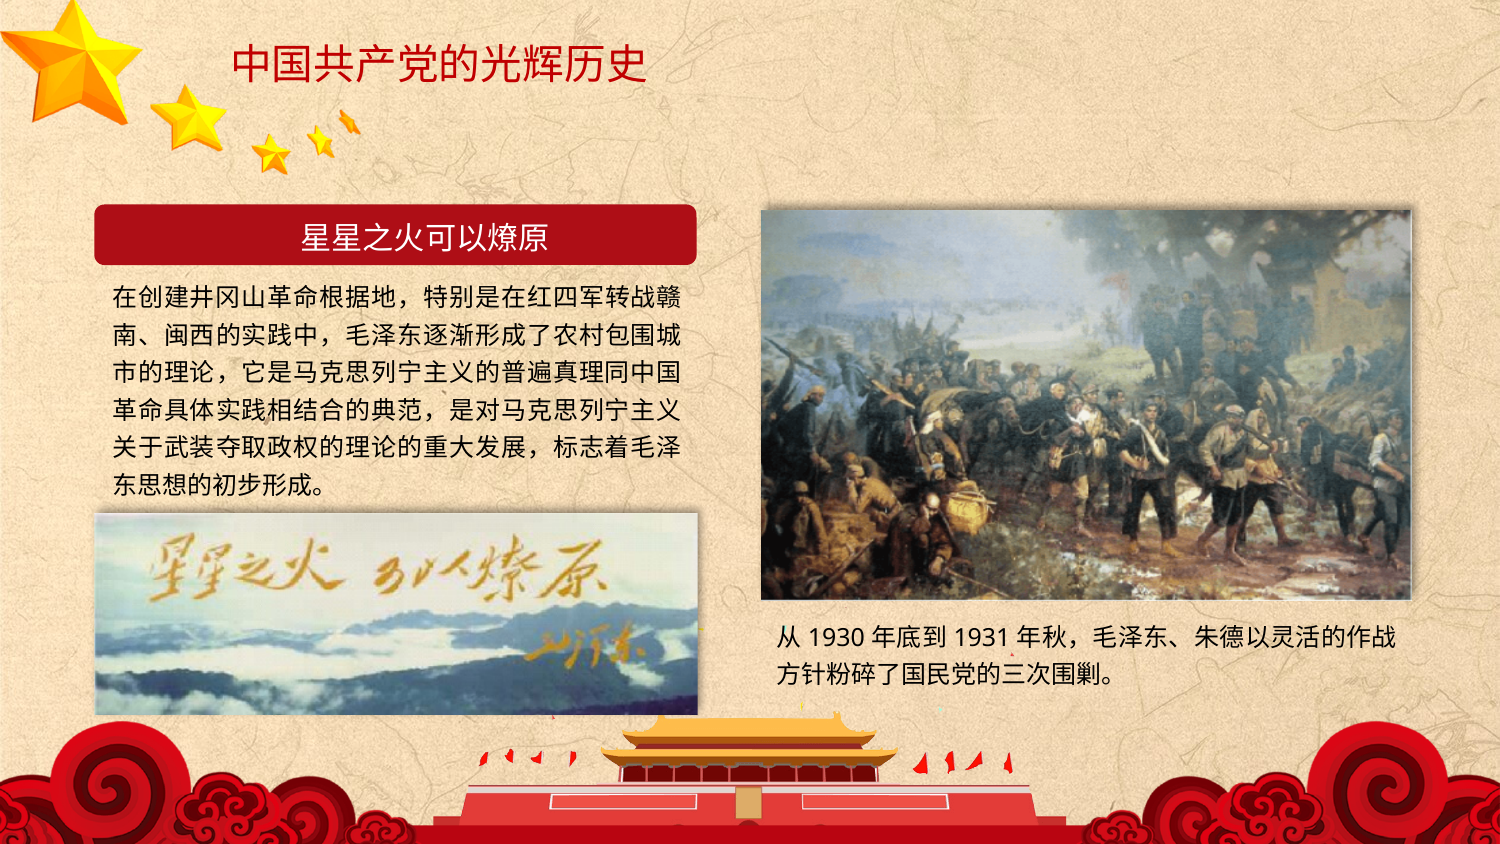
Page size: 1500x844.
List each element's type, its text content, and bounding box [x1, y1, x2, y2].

text_box 从1930年底到1931年秋，毛泽东、朱德以灵活的作战方针粉碎了国民党的三次围剿。 [761, 607, 1412, 697]
picture [0, 0, 1500, 844]
text_box 星星之火可以燎原 [194, 192, 656, 264]
text_box 在创建井冈山革命根据地，特别是在红四军转战赣南、闽西的实践中，毛泽东逐渐形成了农村包围城市的理论，它是马克思列宁主义的普遍真理同中国革命具体实践相结合的典范，是对马克思列宁主义关于武装夺取政权的理论的重大发展，标志着毛泽东思想的初步形成。 [97, 267, 697, 507]
text_box [92, 202, 699, 268]
